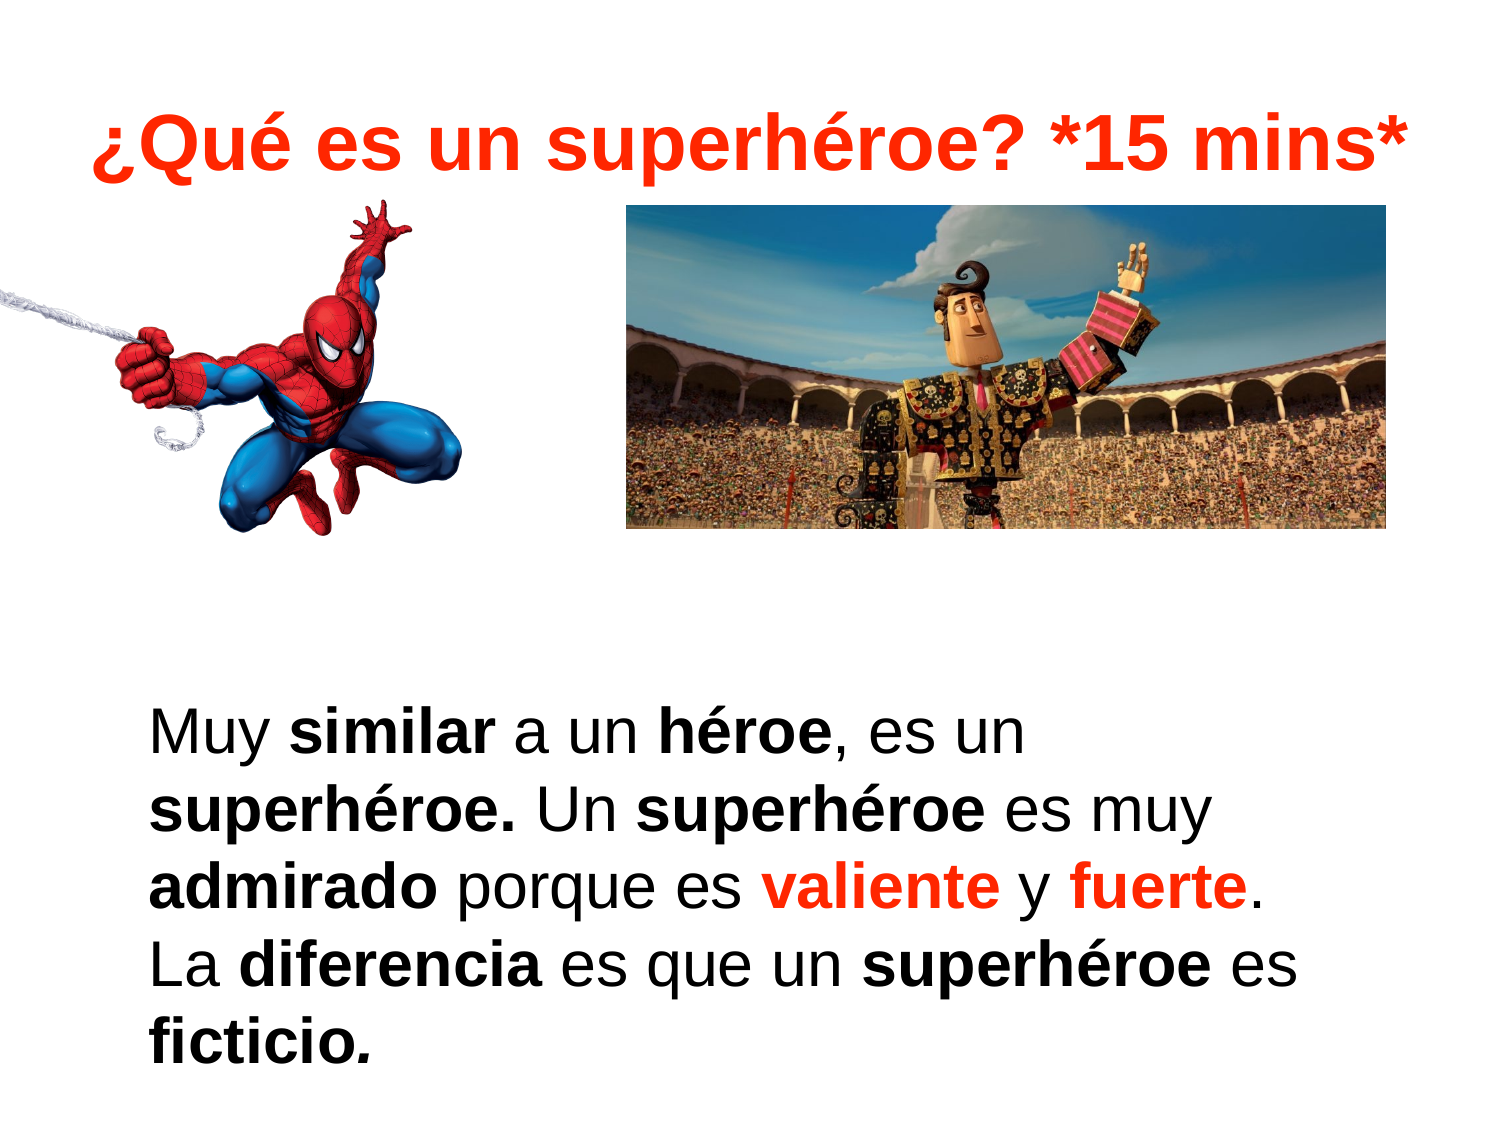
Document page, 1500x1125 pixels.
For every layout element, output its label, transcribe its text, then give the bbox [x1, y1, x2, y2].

text_box Muy similar a un héroe, es un superhéroe. Un superhéroe es muy admirado porque es valiente y fuerte. La diferencia es que un superhéroe es ficticio. [141, 681, 1359, 1084]
picture [626, 205, 1387, 529]
title ¿Qué es un superhéroe? *15 mins* [74, 44, 1426, 234]
picture [0, 198, 463, 536]
